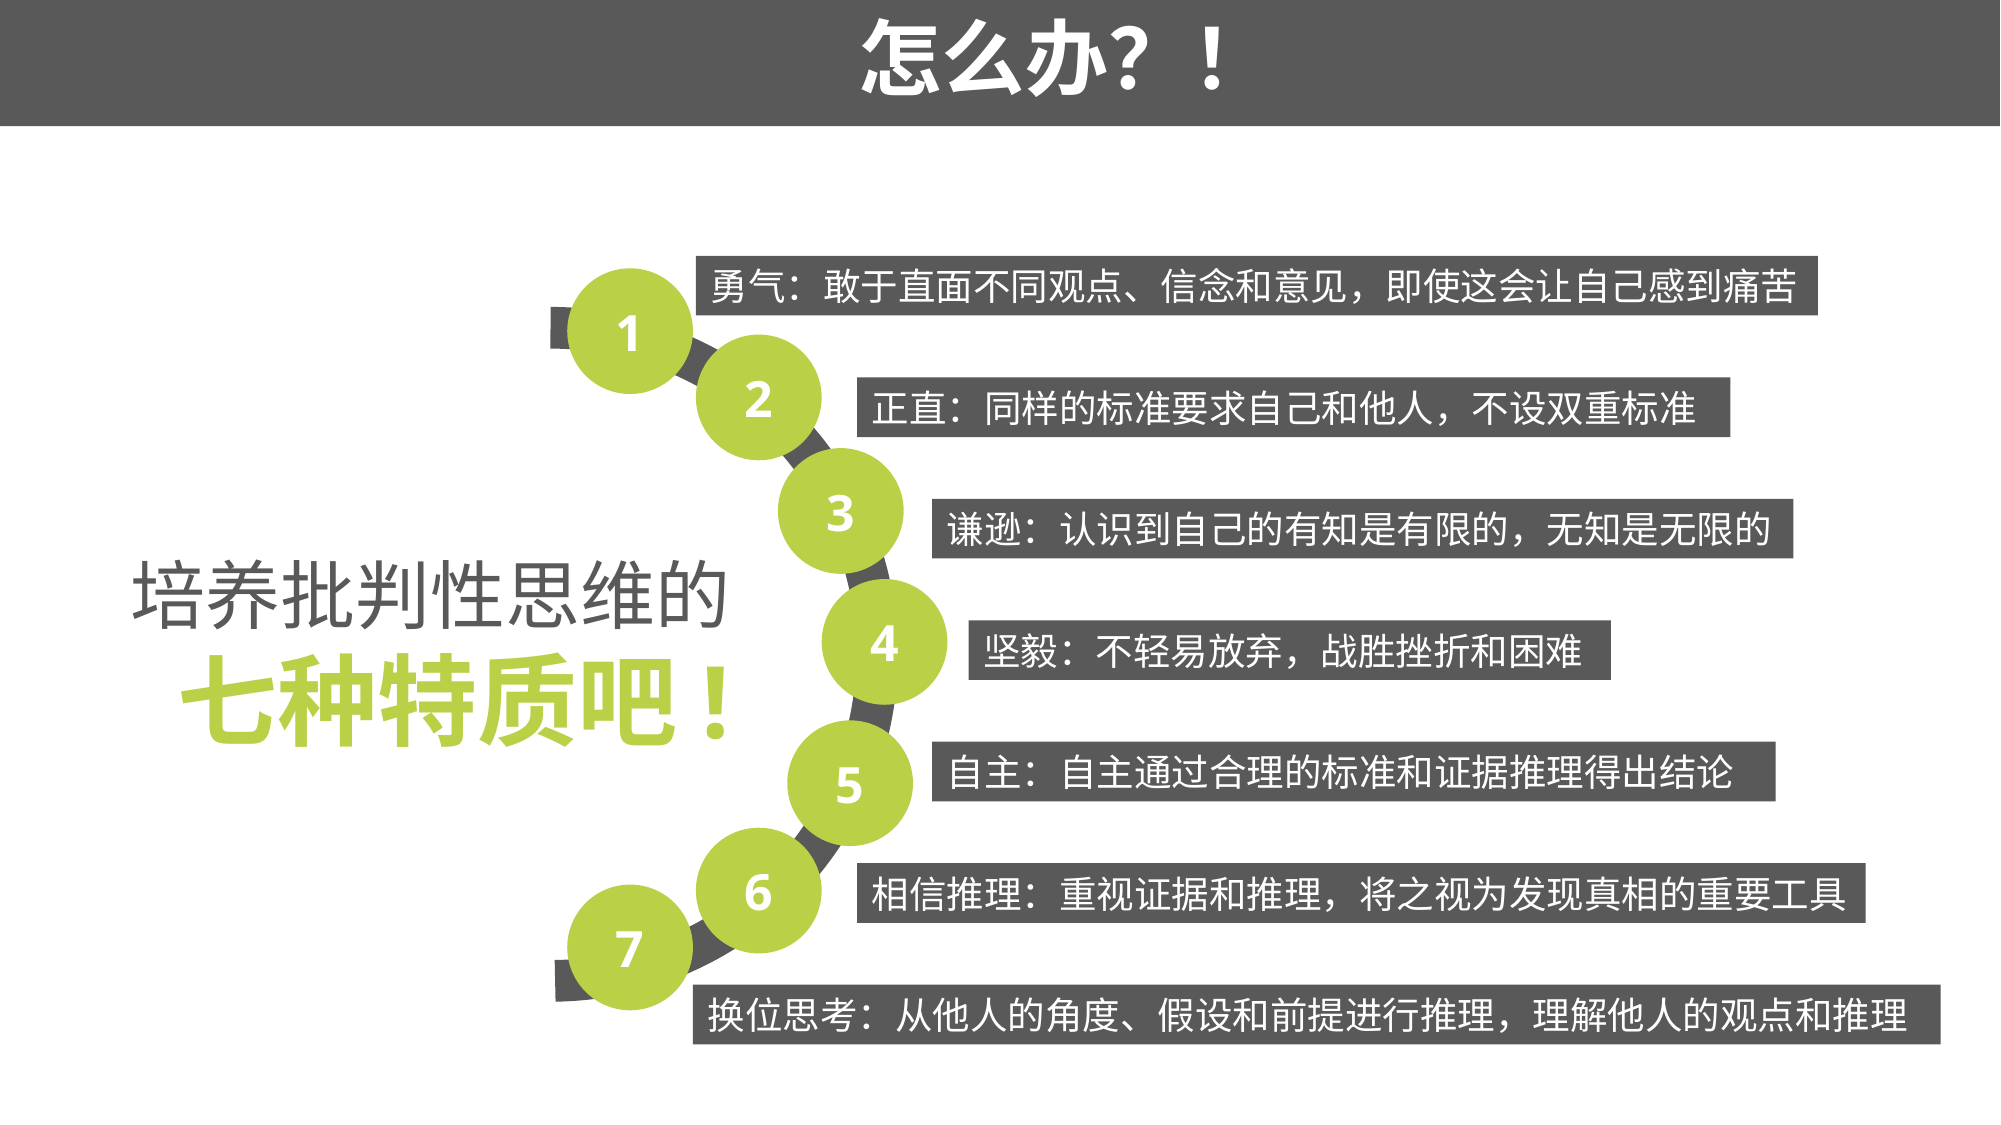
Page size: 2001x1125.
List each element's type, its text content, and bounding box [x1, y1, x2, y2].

text_box [0, 0, 2000, 127]
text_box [59, 255, 1941, 1046]
text_box 怎么办？！ [423, 8, 1577, 115]
